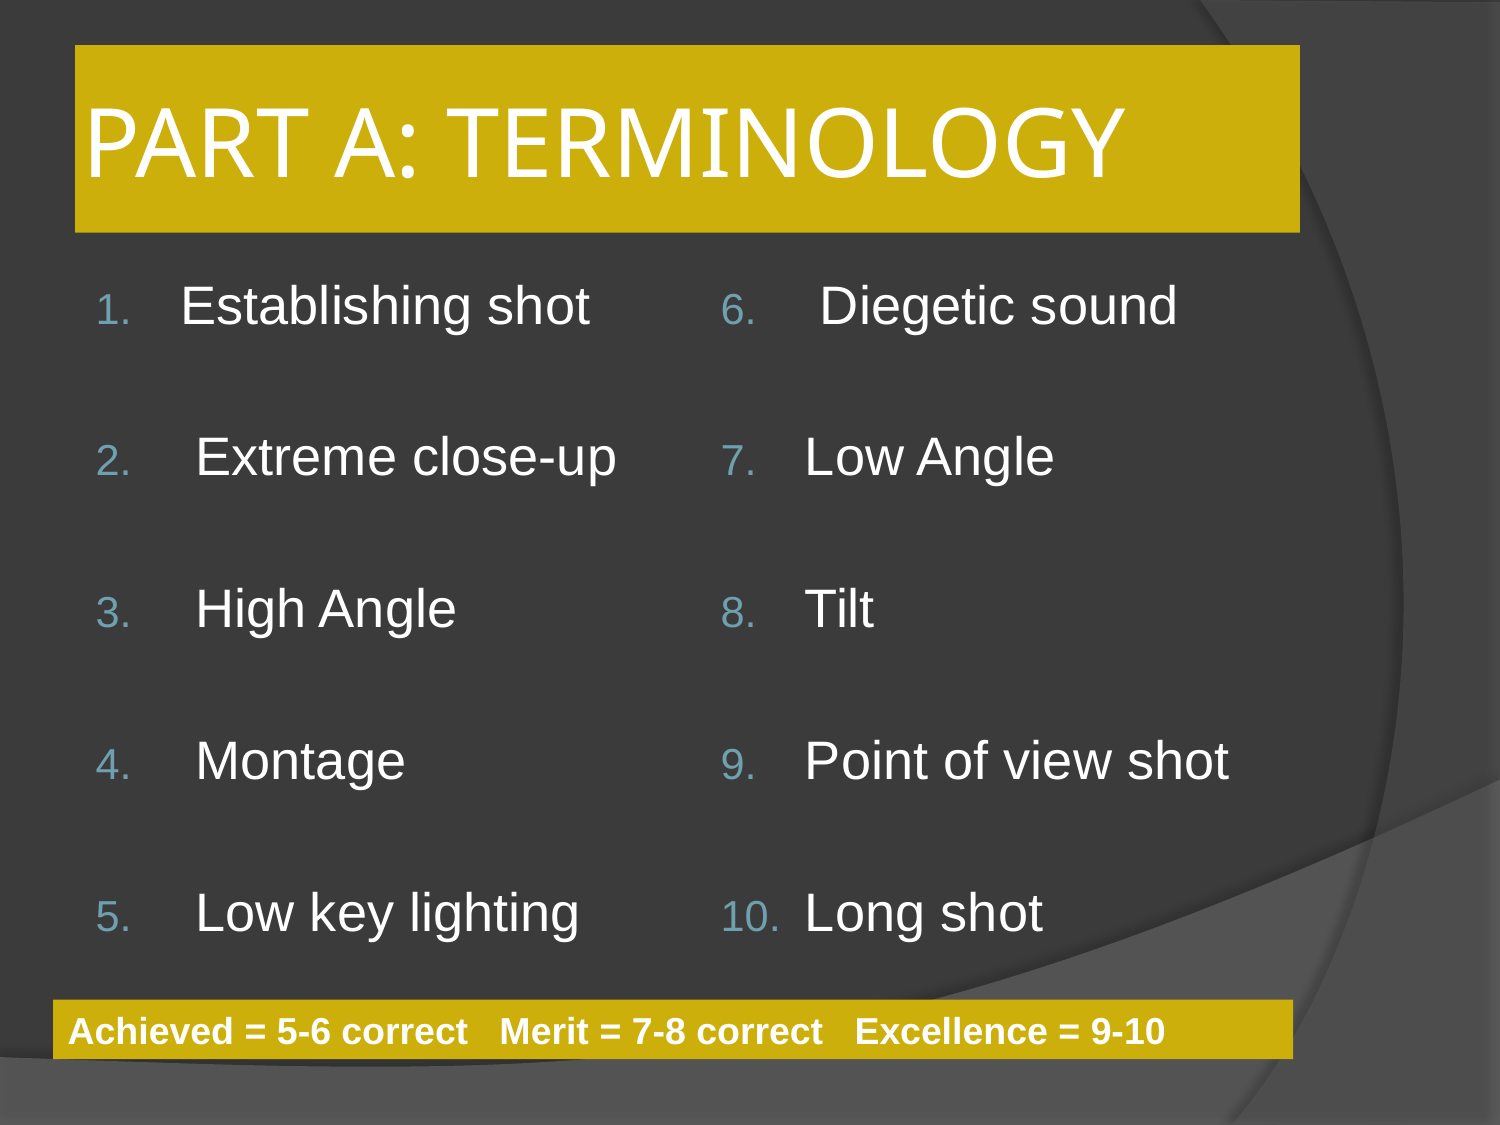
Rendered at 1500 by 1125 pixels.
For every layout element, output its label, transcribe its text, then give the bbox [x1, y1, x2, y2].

text_box Achieved = 5-6 correct Merit = 7-8 correct Excellence = 9-10 [53, 999, 1294, 1060]
list Establishing shot Extreme close-up High Angle Montage Low key lighting [75, 262, 675, 999]
list Diegetic sound Low Angle Tilt Point of view shot Long shot [699, 262, 1300, 1005]
title PART A: TERMINOLOGY [75, 45, 1300, 233]
